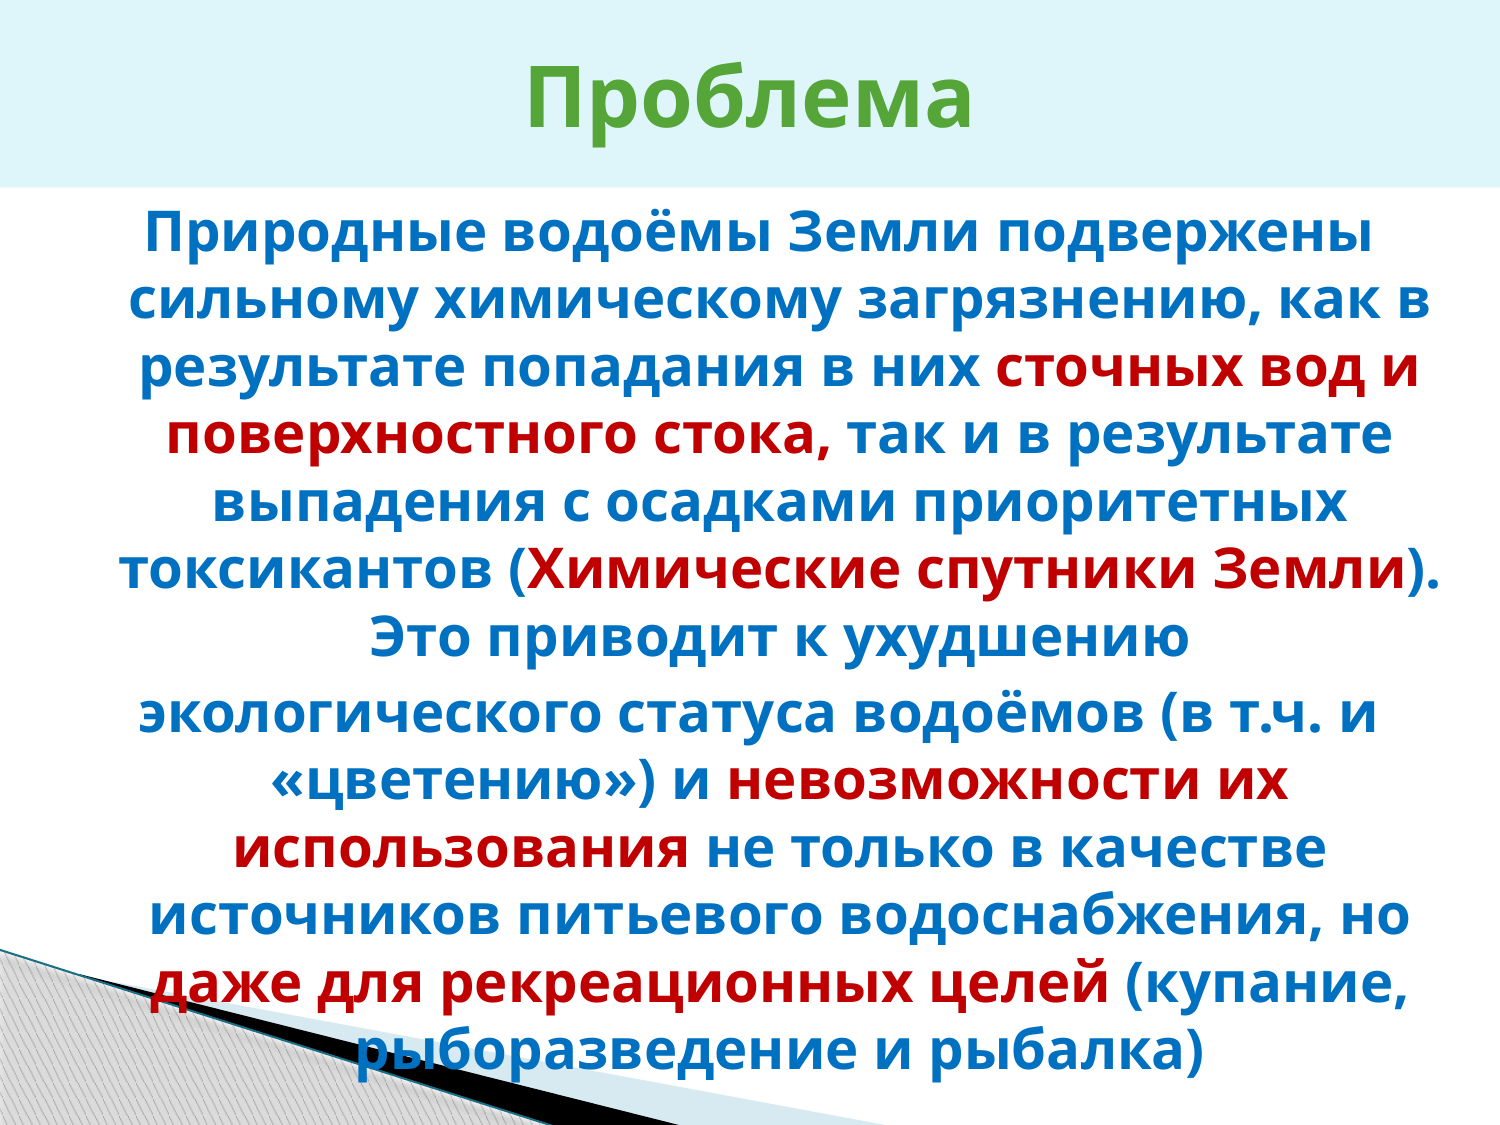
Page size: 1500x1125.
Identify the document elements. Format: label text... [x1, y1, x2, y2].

title Проблема [0, 0, 1500, 188]
list Природные водоёмы Земли подвержены сильному химическому загрязнению, как в результате попадания в них сточных вод и поверхностного стока, так и в результате выпадения с осадками приоритетных токсикантов (Химические спутники Земли). Это приводит к ухудшению экологического статуса водоёмов (в т.ч. и «цветению») и невозможности их использования не только в качестве источников питьевого водоснабжения, но даже для рекреационных целей (купание, рыборазведение и рыбалка) [0, 188, 1500, 1125]
